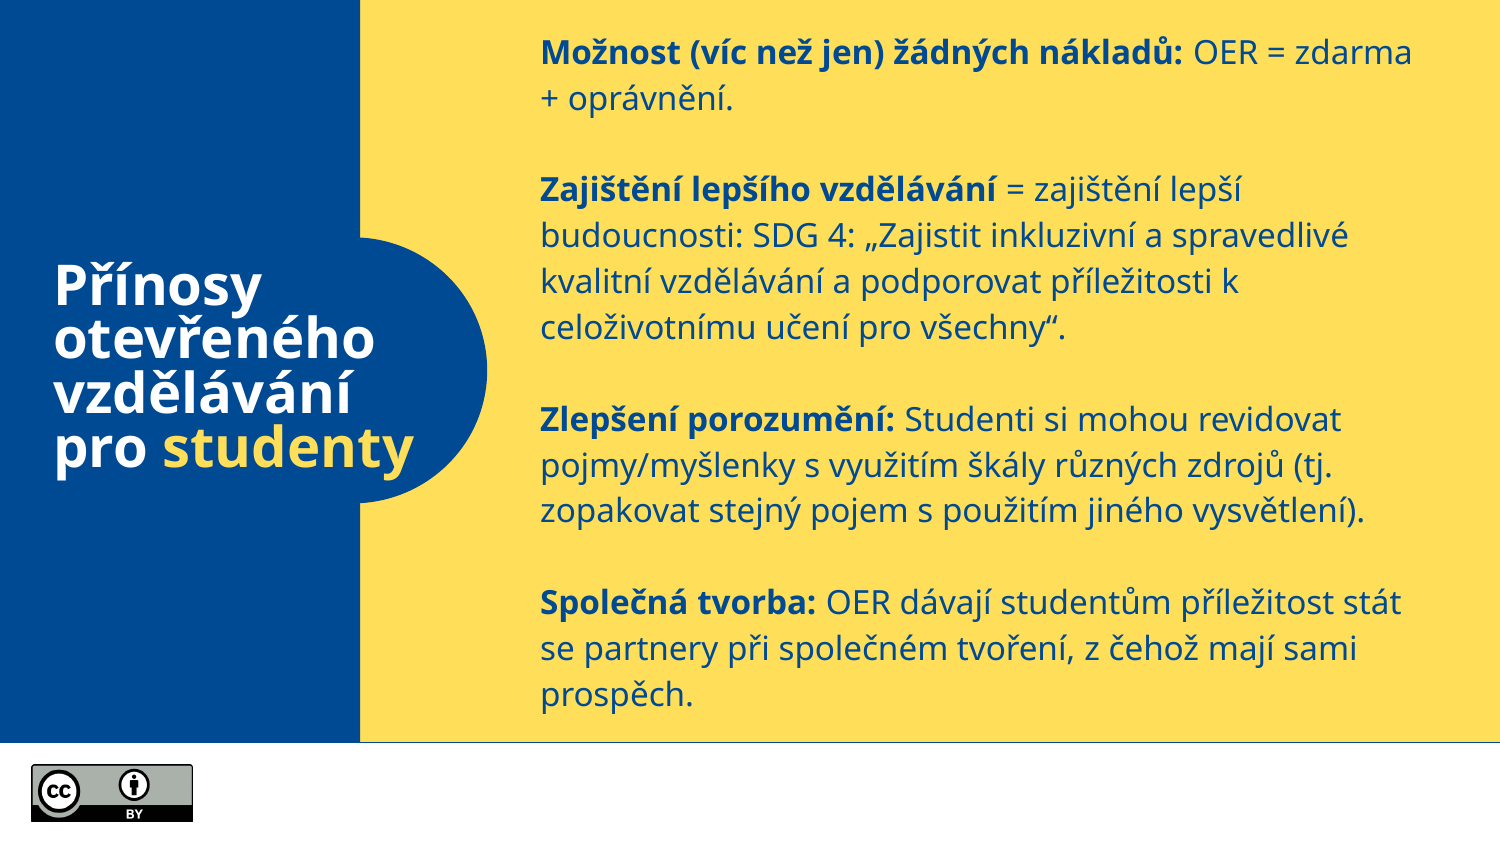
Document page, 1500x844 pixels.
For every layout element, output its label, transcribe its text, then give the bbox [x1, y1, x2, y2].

text_box Možnost (víc než jen) žádných nákladů: OER = zdarma + oprávnění. Zajištění lepšího vzdělávání = zajištění lepší budoucnosti: SDG 4: „Zajistit inkluzivní a spravedlivé kvalitní vzdělávání a podporovat příležitosti k celoživotnímu učení pro všechny“. Zlepšení porozumění: Studenti si mohou revidovat pojmy/myšlenky s využitím škály různých zdrojů (tj. zopakovat stejný pojem s použitím jiného vysvětlení). Společná tvorba: OER dávají studentům příležitost stát se partnery při společném tvoření, z čehož mají sami prospěch. [525, 9, 1438, 729]
text_box [441, 270, 488, 471]
text_box [0, 0, 361, 742]
text_box [0, 750, 1500, 844]
text_box [300, 493, 405, 504]
text_box [304, 237, 401, 246]
text_box Přínosy otevřeného vzdělávání pro studenty [38, 246, 441, 493]
picture [31, 764, 193, 822]
